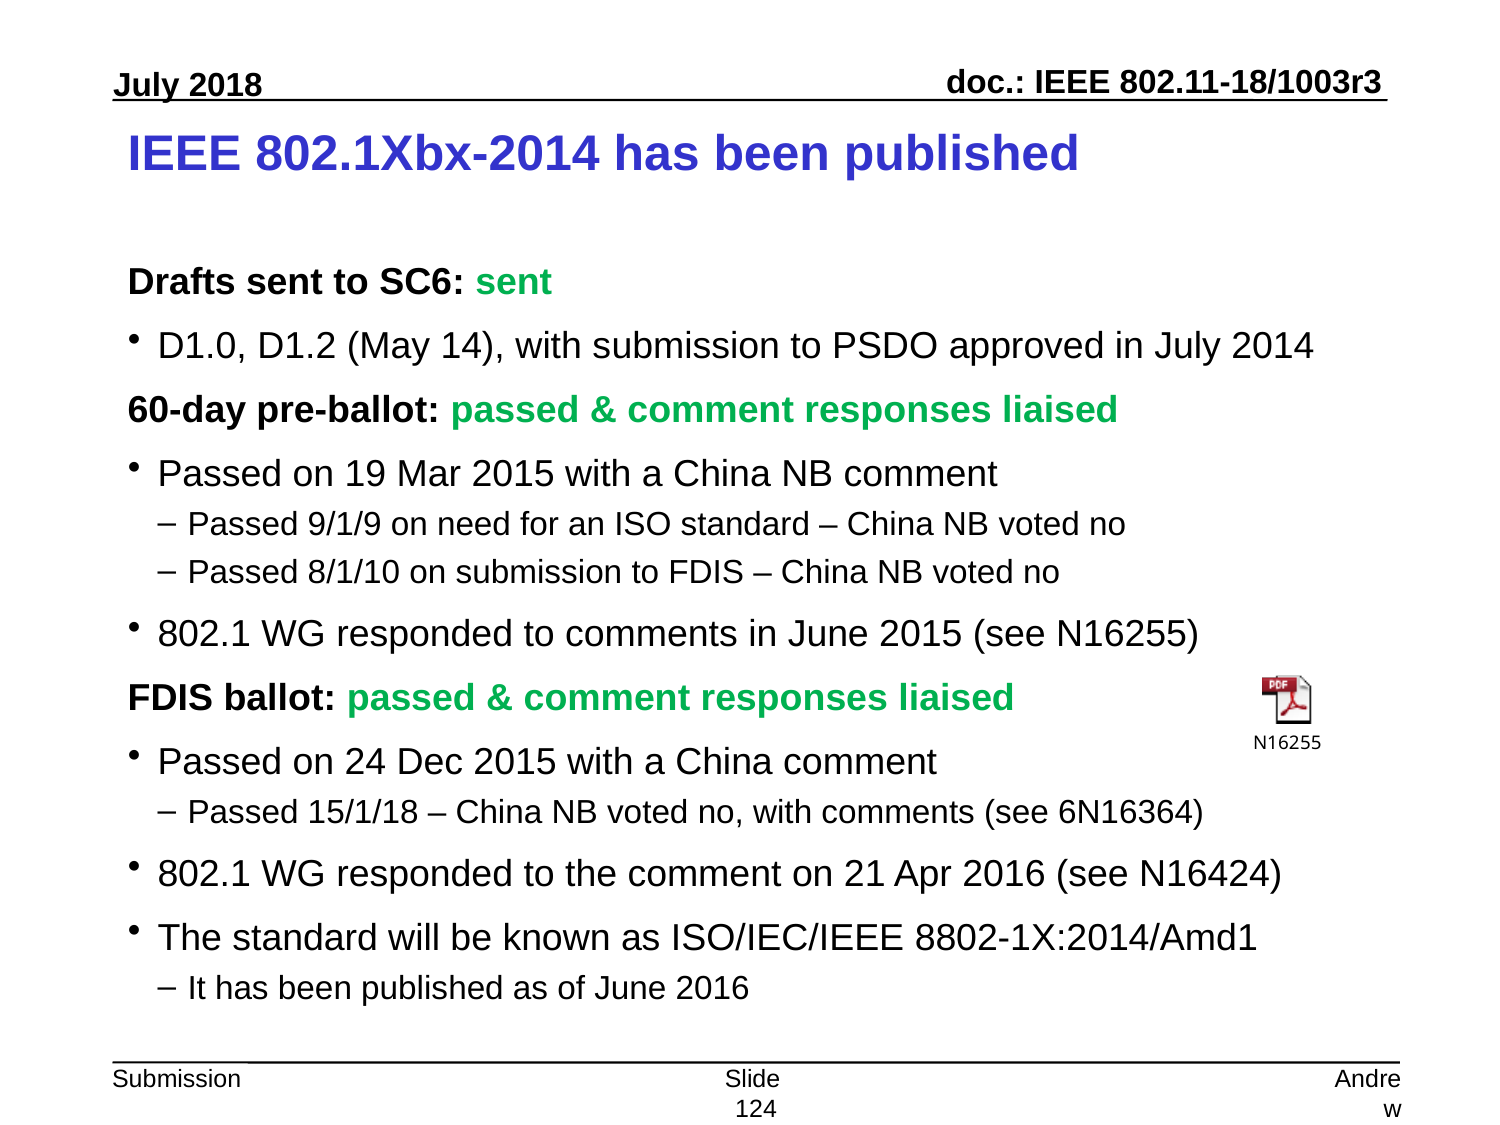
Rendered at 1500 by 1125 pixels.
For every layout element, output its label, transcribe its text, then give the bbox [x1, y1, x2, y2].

title IEEE 802.1Xbx-2014 has been published [112, 112, 1413, 288]
footer Andrew Myles, Cisco [1320, 1061, 1402, 1093]
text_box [1212, 673, 1363, 801]
list Drafts sent to SC6: sent D1.0, D1.2 (May 14), with submission to PSDO approved in July 2014 60-day pre-ballot: passed & comment responses liaised Passed on 19 Mar 2015 with a China NB comment Passed 9/1/9 on need for an ISO standard – China NB voted no Passed 8/1/10 on submission to FDIS – China NB voted no 802.1 WG responded to comments in June 2015 (see N16255) FDIS ballot: passed & comment responses liaised Passed on 24 Dec 2015 with a China comment Passed 15/1/18 – China NB voted no, with comments (see 6N16364) 802.1 WG responded to the comment on 21 Apr 2016 (see N16424) The standard will be known as ISO/IEC/IEEE 8802-1X:2014/Amd1 It has been published as of June 2016 [112, 249, 1388, 925]
slide_number Slide 124 [709, 1061, 803, 1093]
